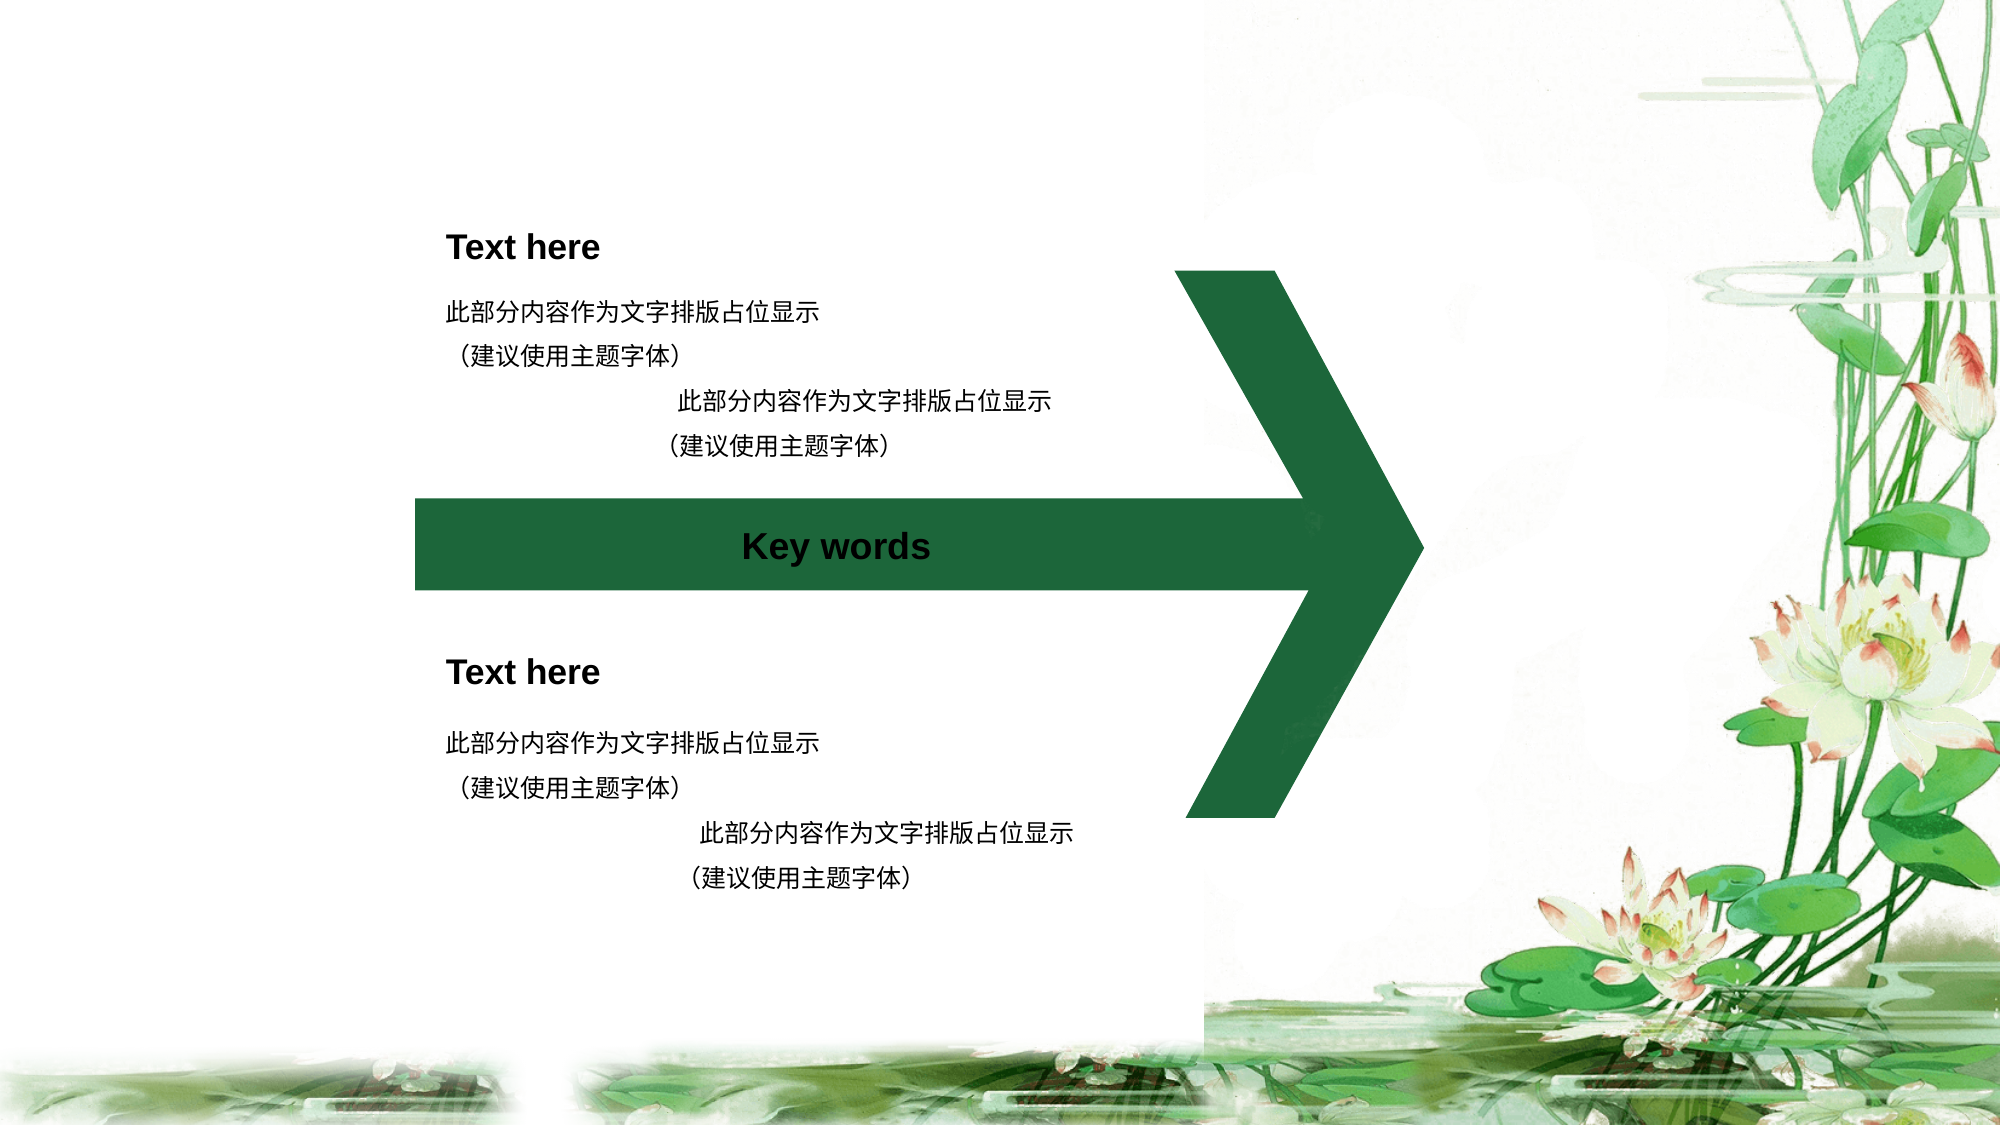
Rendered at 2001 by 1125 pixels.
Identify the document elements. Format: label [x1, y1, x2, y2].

picture [0, 0, 2000, 1125]
text_box [415, 216, 1203, 965]
